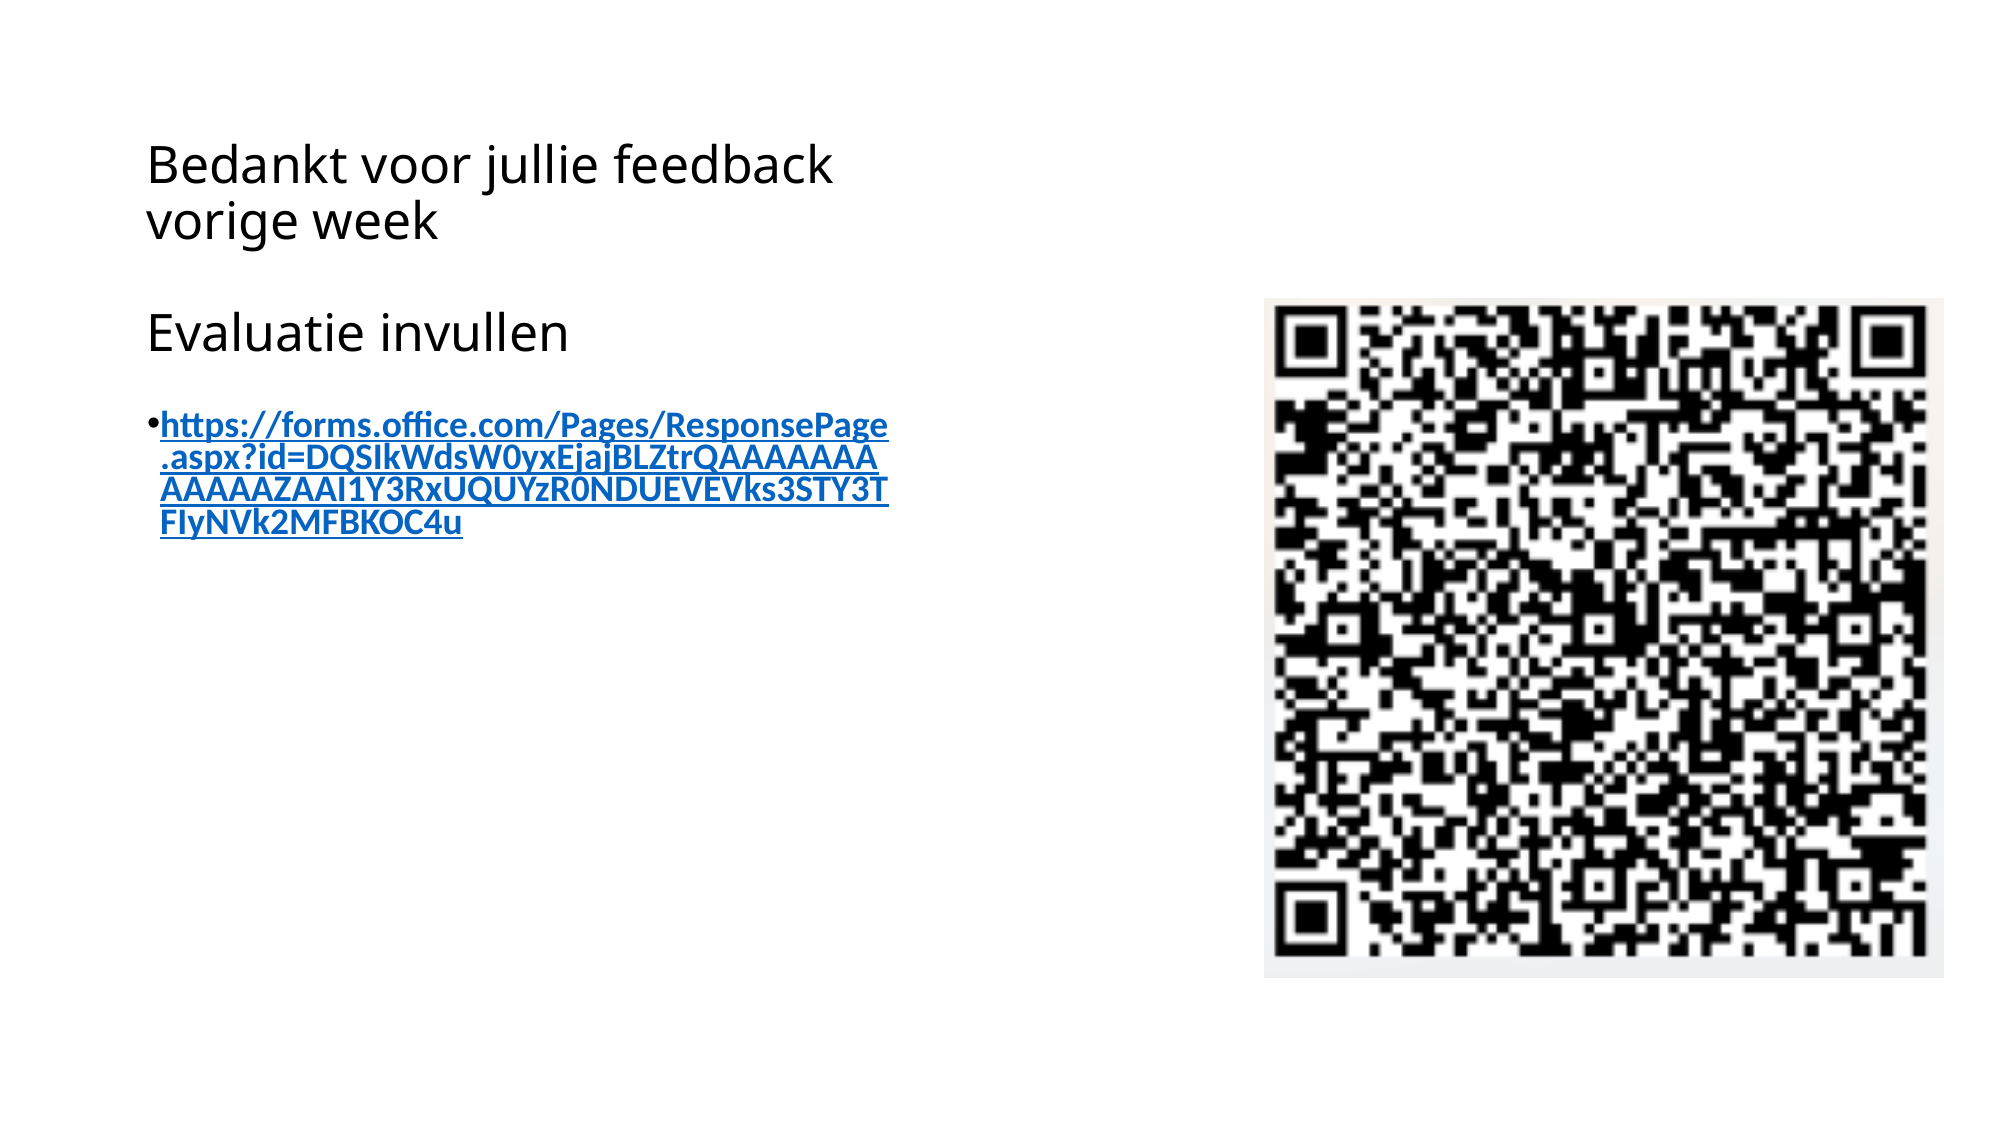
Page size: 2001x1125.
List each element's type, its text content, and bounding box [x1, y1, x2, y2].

title Bedankt voor jullie feedback vorige week Evaluatie invullen [131, 131, 914, 371]
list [1264, 298, 1944, 978]
list https://forms.office.com/Pages/ResponsePage.aspx?id=DQSIkWdsW0yxEjajBLZtrQAAAAAAAAAAAAZAAI1Y3RxUQUYzR0NDUEVEVks3STY3TFIyNVk2MFBKOC4u [131, 397, 914, 948]
